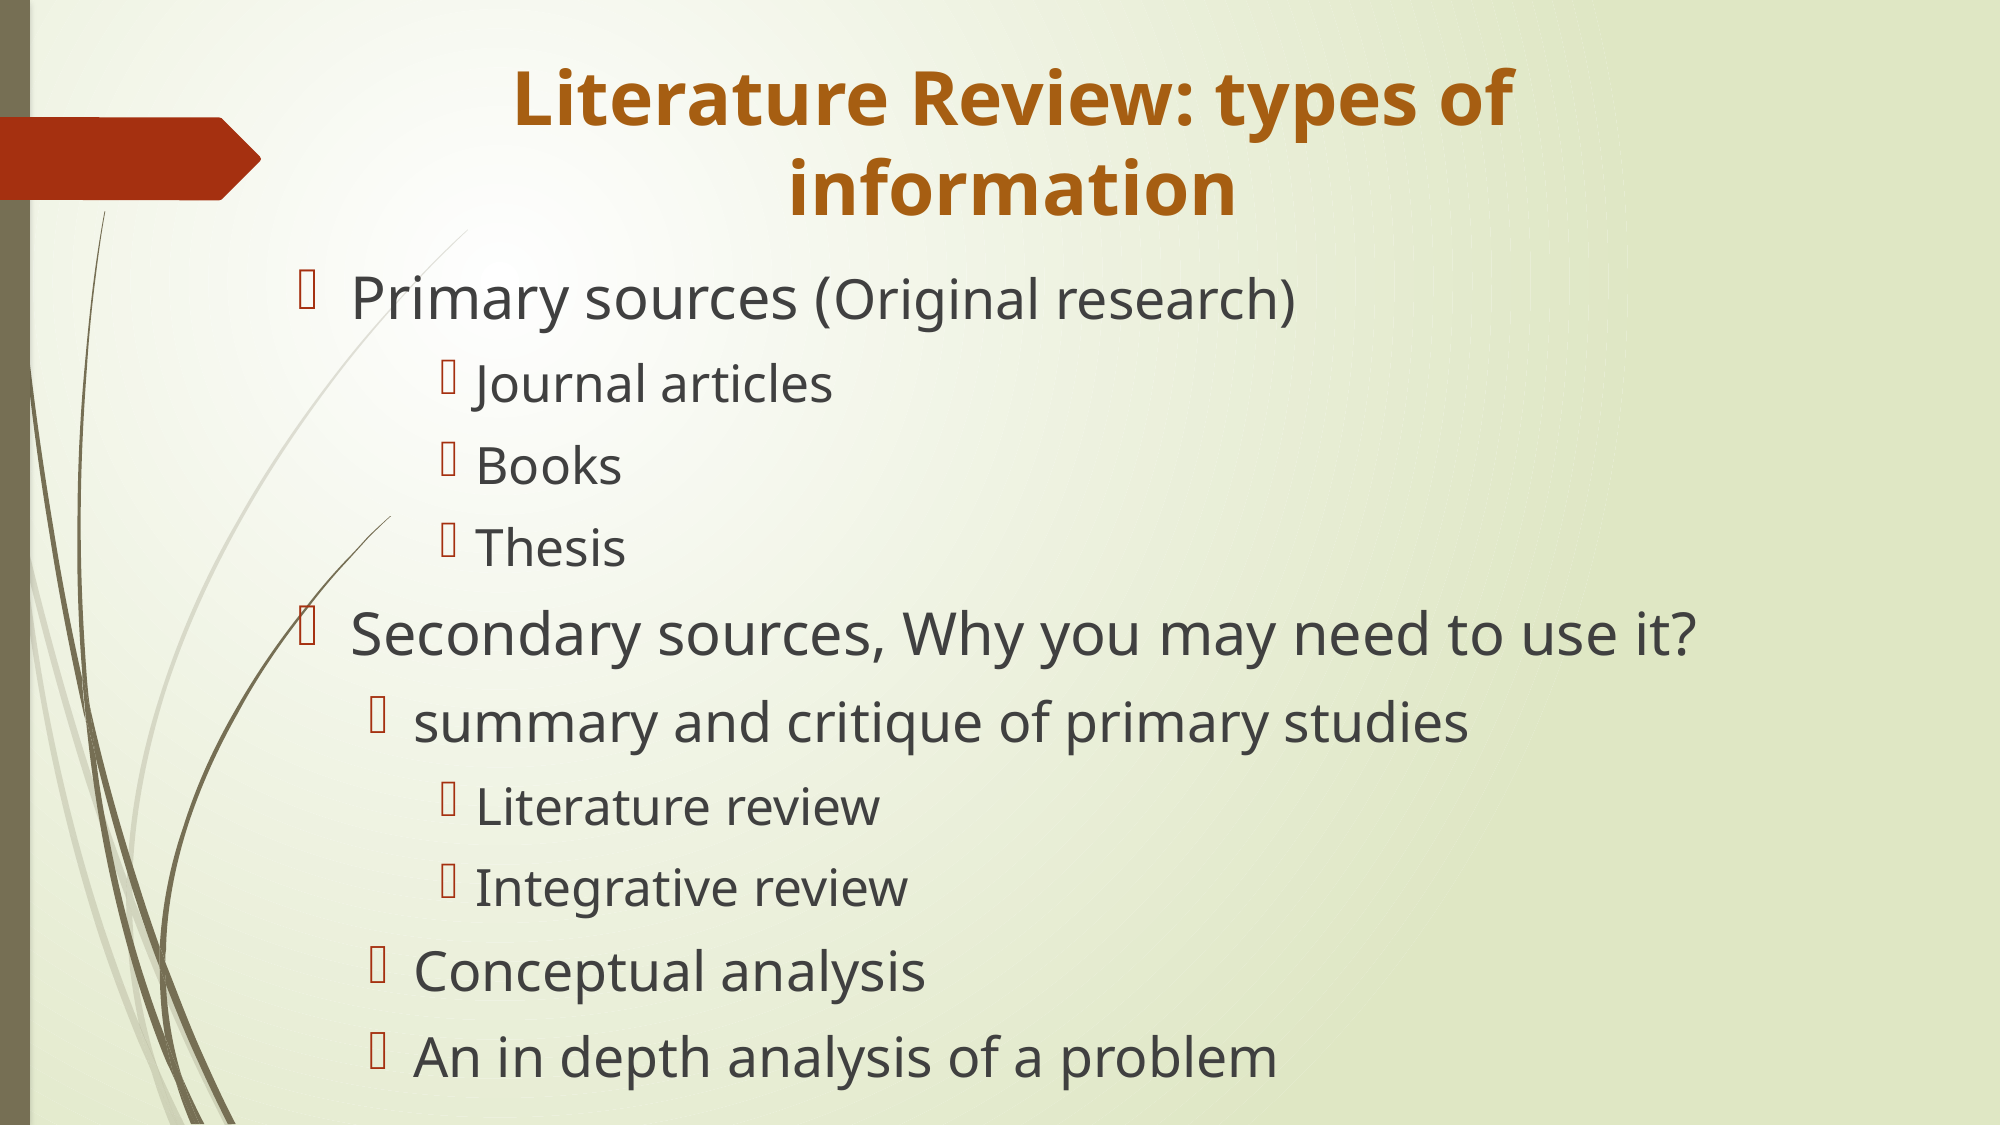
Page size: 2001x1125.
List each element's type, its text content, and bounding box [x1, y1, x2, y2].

title Literature Review: types of information [282, 42, 1745, 252]
list Primary sources (Original research) Journal articles Books Thesis Secondary sources, Why you may need to use it? summary and critique of primary studies Literature review Integrative review Conceptual analysis An in depth analysis of a problem [282, 252, 1945, 1100]
